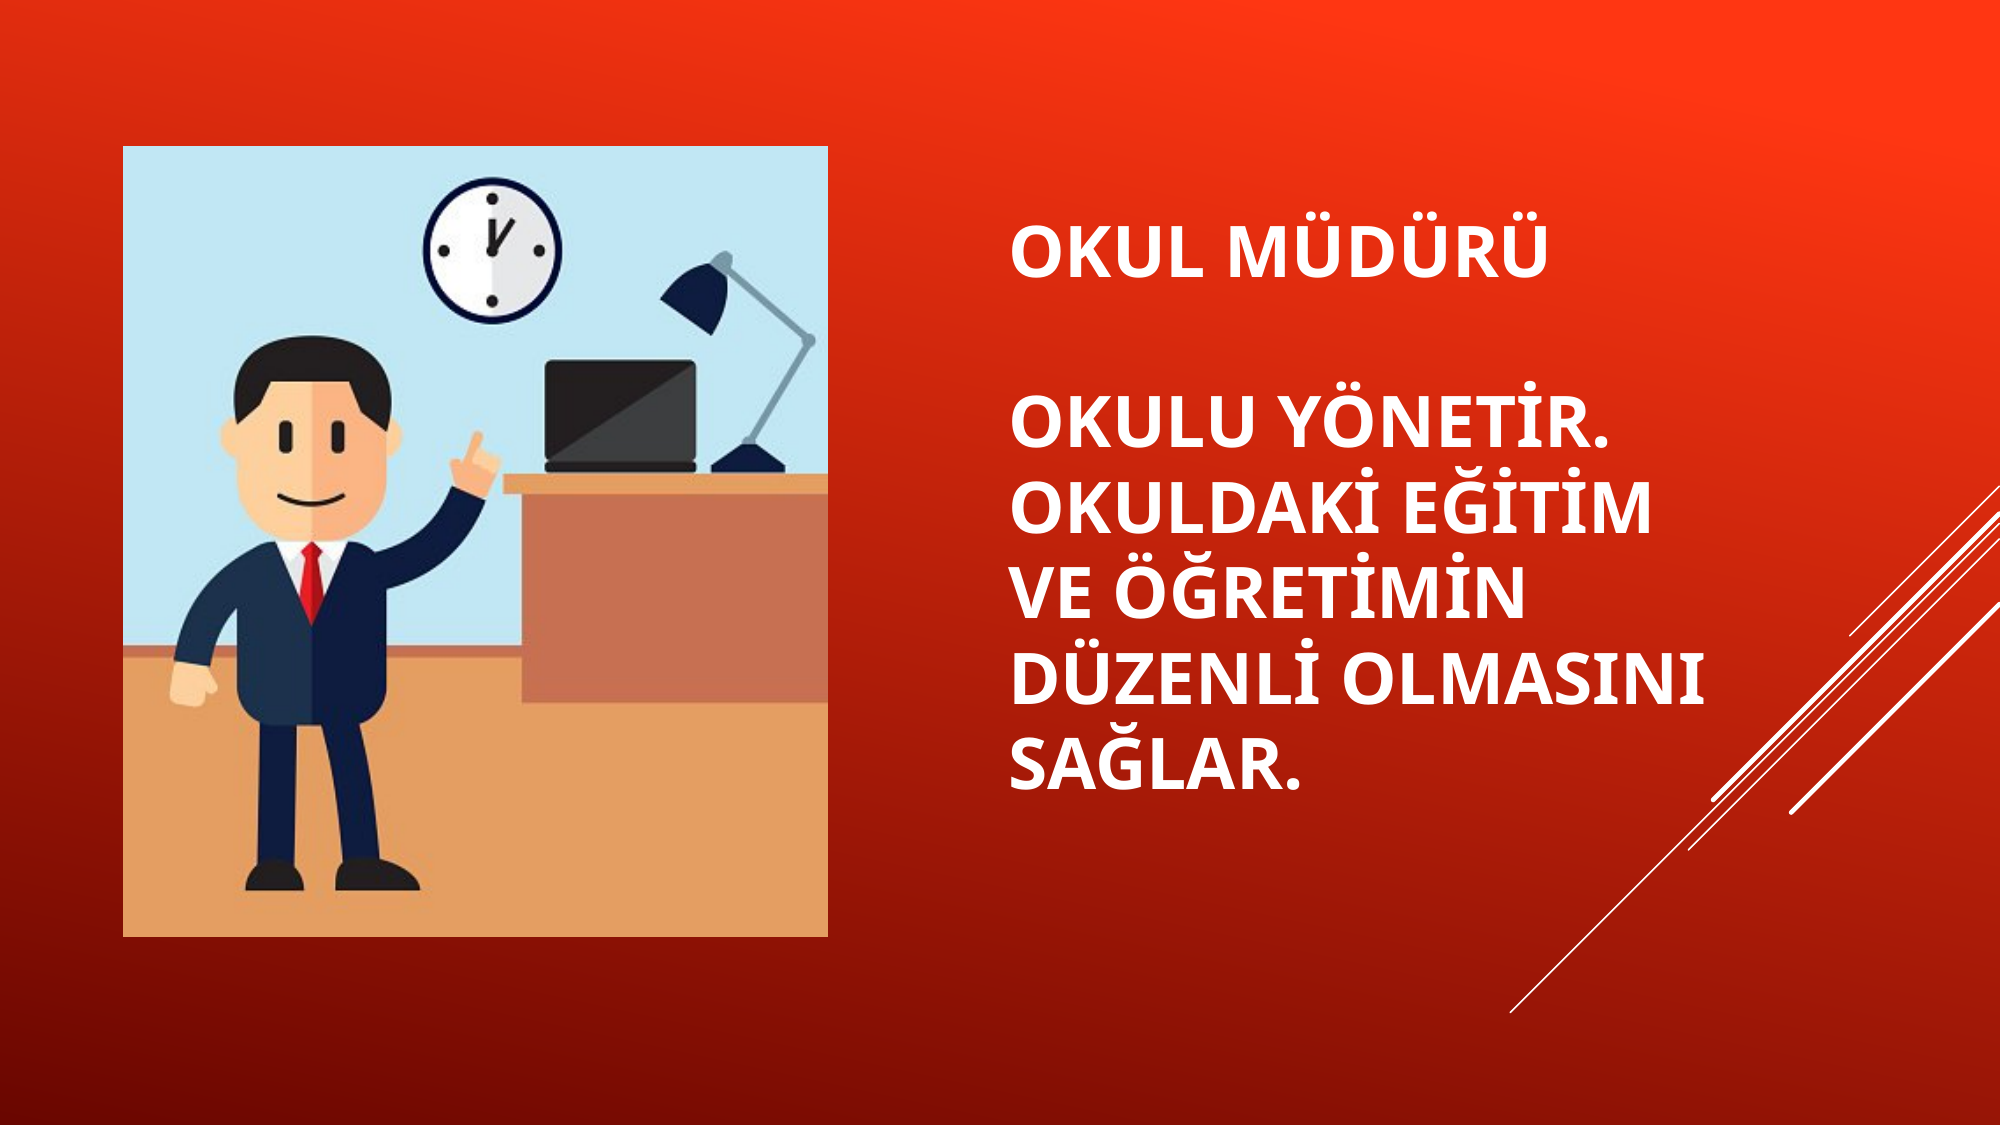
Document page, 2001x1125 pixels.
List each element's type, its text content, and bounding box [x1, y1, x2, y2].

picture [123, 145, 828, 937]
title OKUL MÜDÜRÜ OKULU YÖNETİR. OKULDAKİ EĞİTİM VE ÖĞRETİMİN DÜZENLİ OLMASINI SAĞLAR. [993, 192, 1731, 903]
